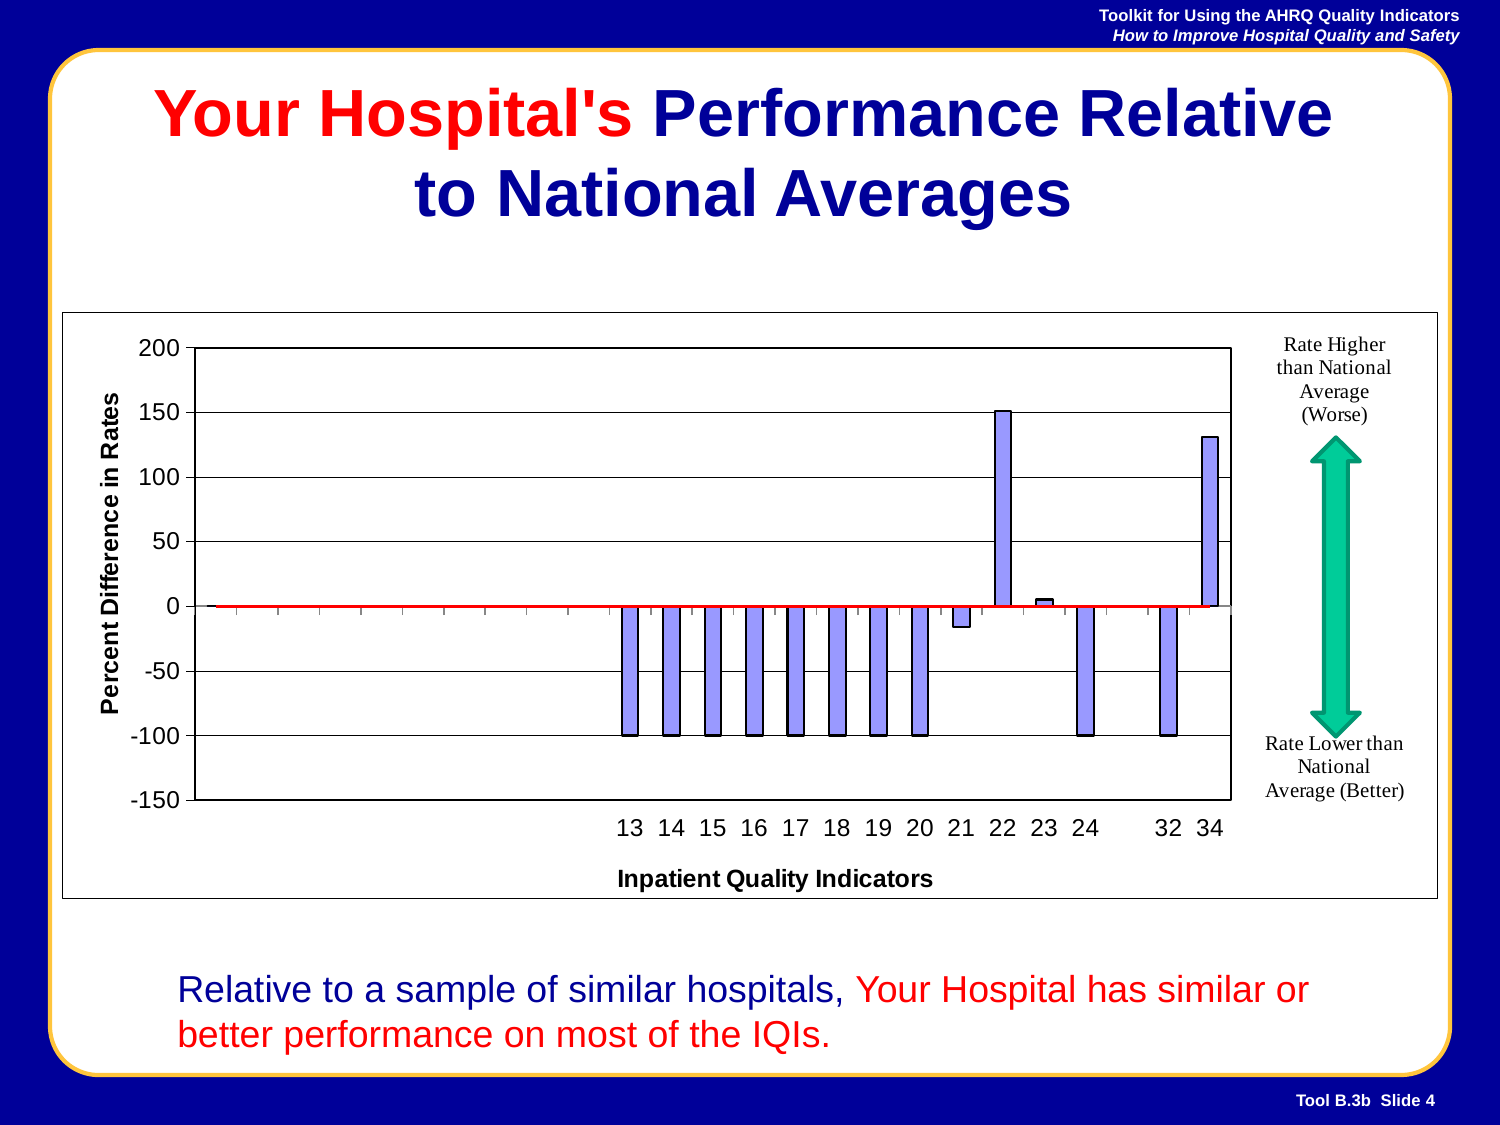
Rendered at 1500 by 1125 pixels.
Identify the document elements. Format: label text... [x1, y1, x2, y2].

title Your Hospital's Performance Relative to National Averages [137, 74, 1351, 226]
chart [62, 312, 1438, 901]
text_box Relative to a sample of similar hospitals, Your Hospital has similar or better performance on most of the IQIs. [162, 957, 1363, 1062]
